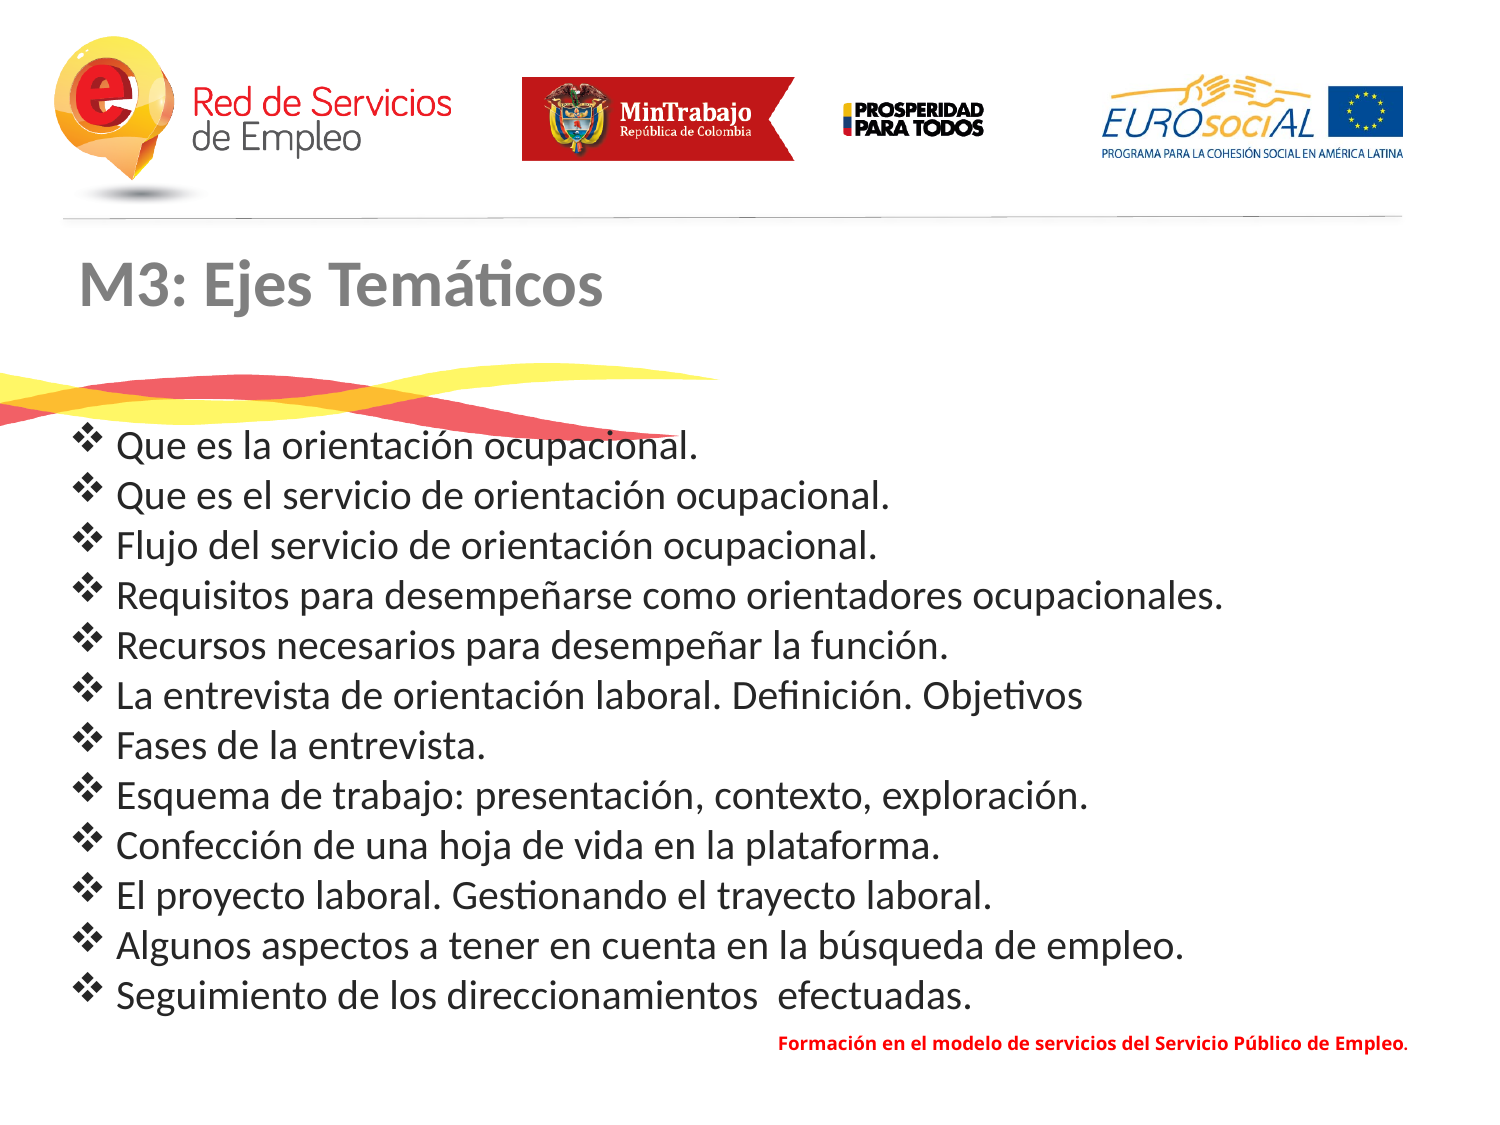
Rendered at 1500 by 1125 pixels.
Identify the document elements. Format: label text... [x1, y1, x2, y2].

text_box M3: Ejes Temáticos [63, 232, 636, 327]
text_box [62, 215, 1403, 220]
picture [521, 77, 987, 162]
picture [0, 358, 721, 441]
picture [1102, 74, 1403, 158]
text_box Que es la orientación ocupacional. Que es el servicio de orientación ocupacional. Flujo del servicio de orientación ocupacional. Requisitos para desempeñarse como orientadores ocupacionales. Recursos necesarios para desempeñar la función. La entrevista de orientación laboral. Definición. Objetivos Fases de la entrevista. Esquema de trabajo: presentación, contexto, exploración. Confección de una hoja de vida en la plataforma. El proyecto laboral. Gestionando el trayecto laboral. Algunos aspectos a tener en cuenta en la búsqueda de empleo. Seguimiento de los direccionamientos efectuadas. [54, 360, 1454, 1026]
title Formación en el modelo de servicios del Servicio Público de Empleo. [720, 999, 1471, 1088]
picture [54, 35, 452, 205]
